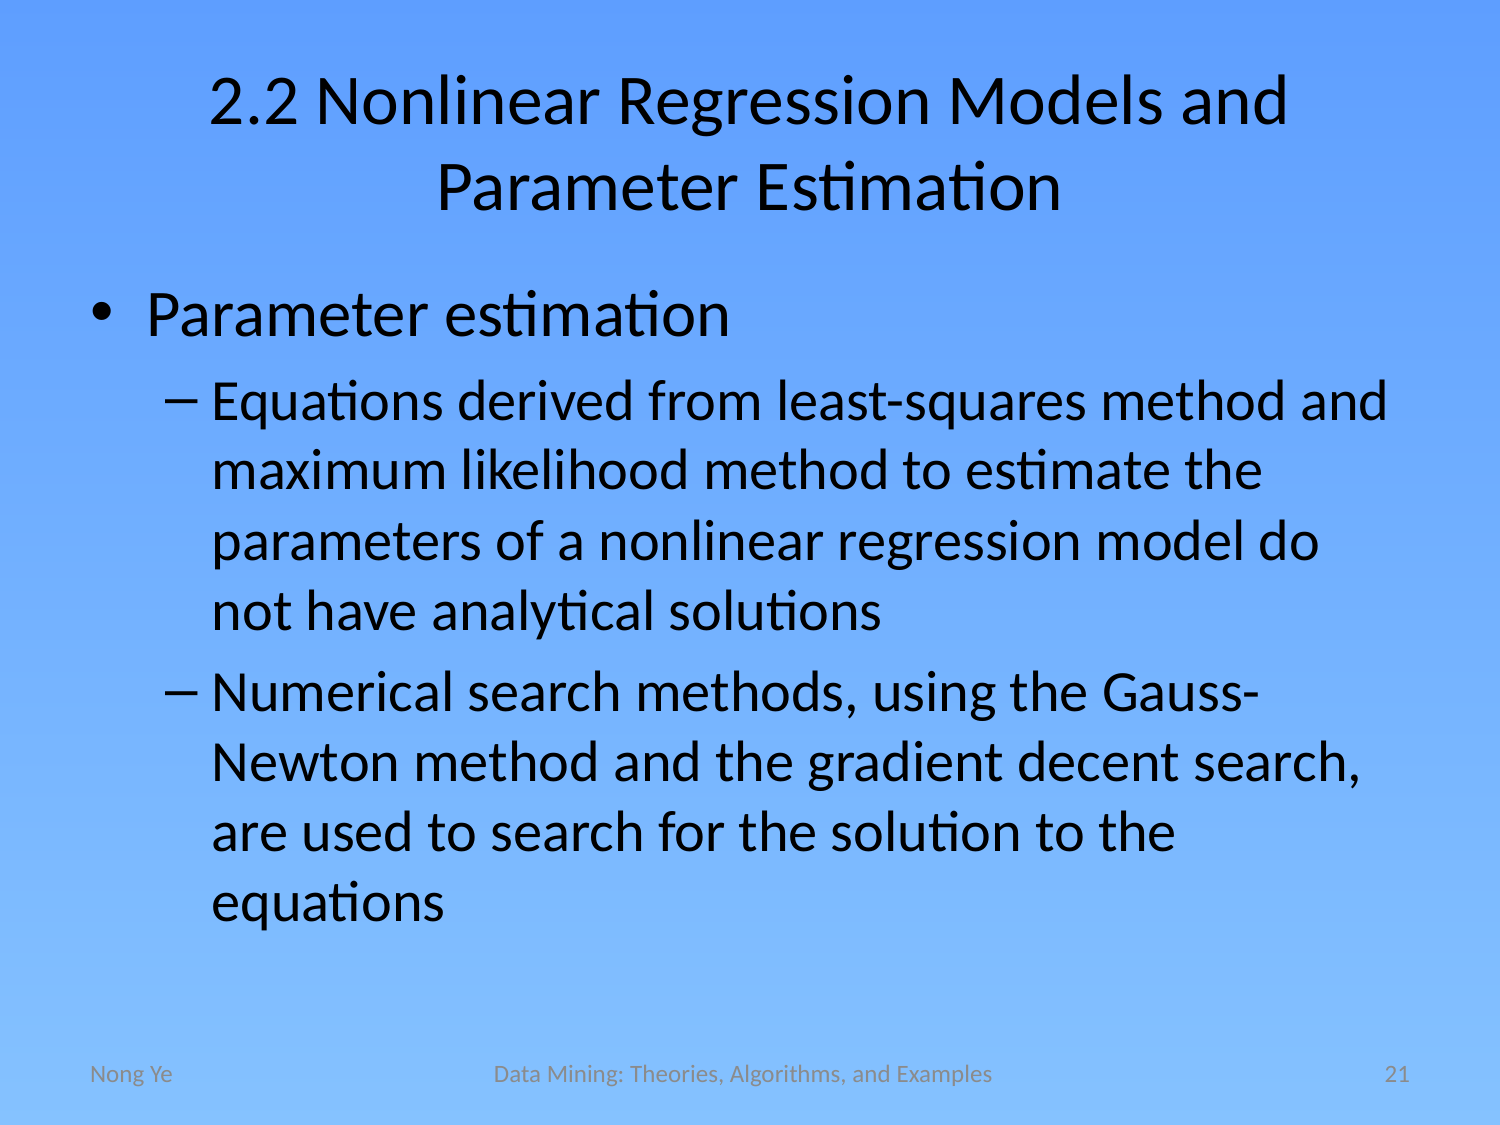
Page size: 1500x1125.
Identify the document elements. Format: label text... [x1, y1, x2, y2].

footer Data Mining: Theories, Algorithms, and Examples [450, 1042, 1038, 1103]
title 2.2 Nonlinear Regression Models and Parameter Estimation [75, 45, 1425, 233]
slide_number 21 [1074, 1042, 1425, 1103]
slide_number Nong Ye [75, 1042, 425, 1103]
list Parameter estimation Equations derived from least-squares method and maximum likelihood method to estimate the parameters of a nonlinear regression model do not have analytical solutions Numerical search methods, using the Gauss-Newton method and the gradient decent search, are used to search for the solution to the equations [75, 262, 1425, 1005]
